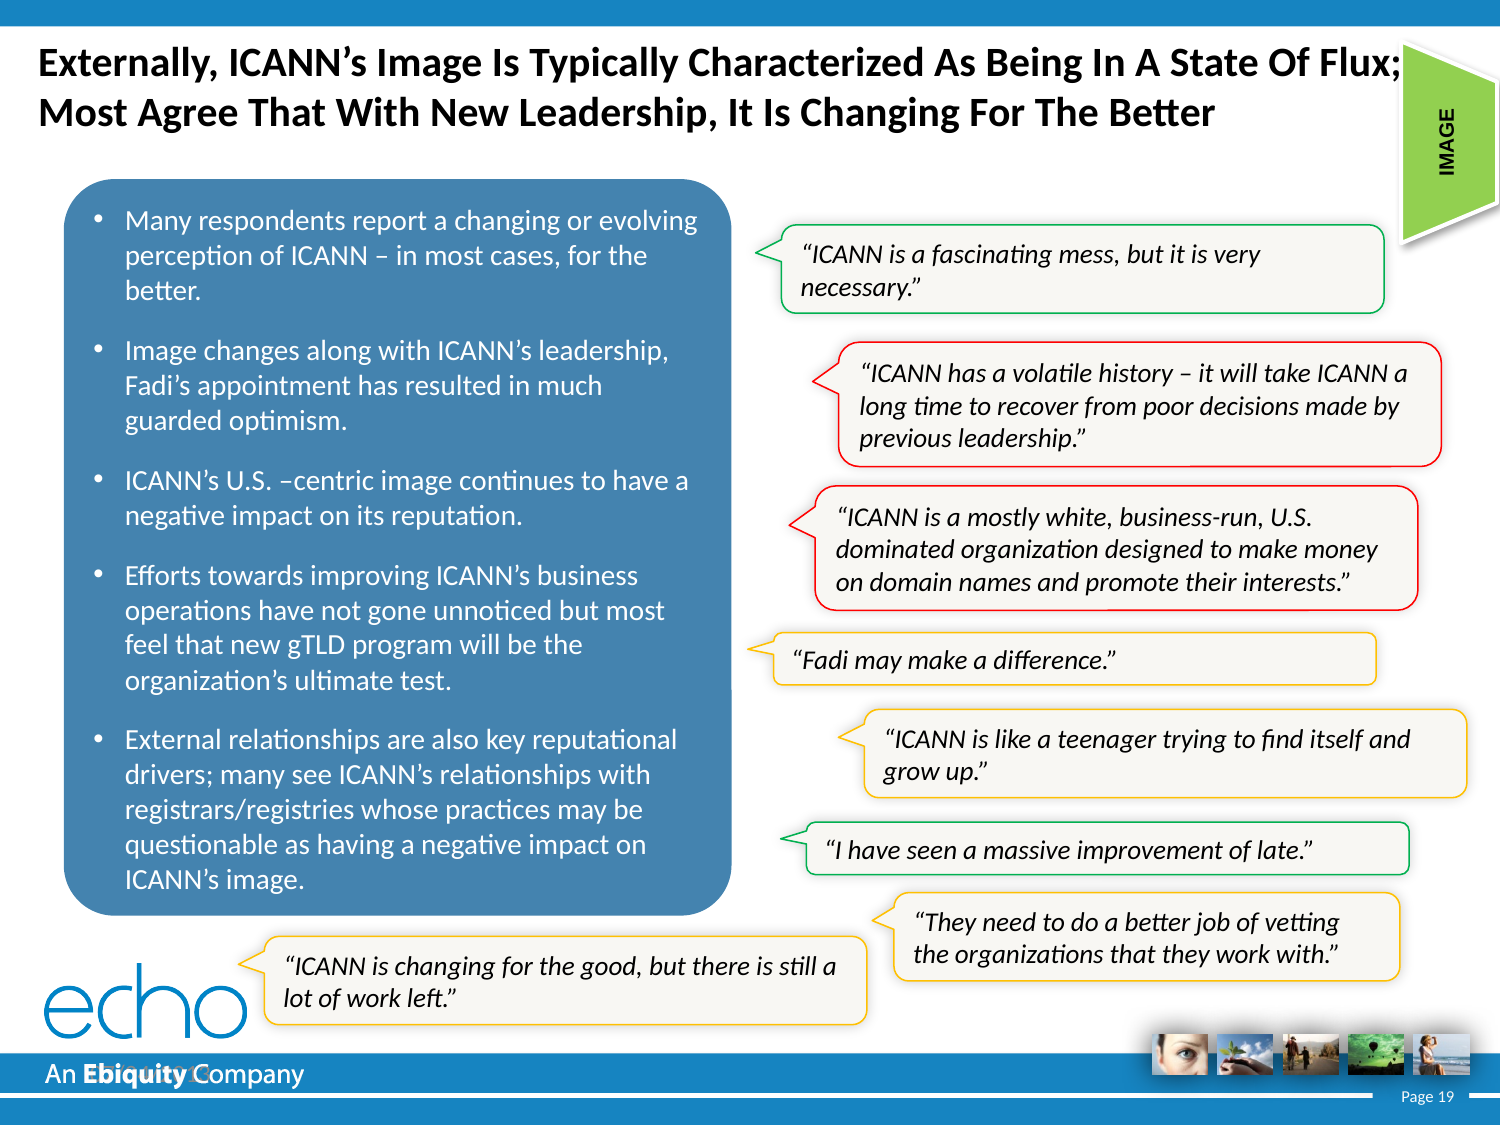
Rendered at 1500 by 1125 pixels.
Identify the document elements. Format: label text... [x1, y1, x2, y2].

picture [45, 1063, 304, 1089]
picture [1283, 1034, 1339, 1075]
picture [50, 991, 87, 1007]
picture [142, 963, 247, 1039]
text_box “ICANN is a mostly white, business-run, U.S. dominated organization designed to make money on domain names and promote their interests.” [789, 485, 1418, 611]
picture [229, 1022, 247, 1039]
picture [1152, 1034, 1208, 1075]
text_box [1400, 40, 1498, 244]
picture [1217, 1034, 1273, 1075]
title Externally, ICANN’s Image Is Typically Characterized As Being In A State Of Flux; Most Agree That With New Leadership, It Is Changing For The Better [22, 33, 1463, 136]
text_box Many respondents report a changing or evolving perception of ICANN – in most cases, for the better. Image changes along with ICANN’s leadership, Fadi’s appointment has resulted in much guarded optimism. ICANN’s U.S. –centric image continues to have a negative impact on its reputation. Efforts towards improving ICANN’s business operations have not gone unnoticed but most feel that new gTLD program will be the organization’s ultimate test. External relationships are also key reputational drivers; many see ICANN’s relationships with registrars/registries whose practices may be questionable as having a negative impact on ICANN’s image. [63, 179, 732, 916]
text_box “ICANN has a volatile history – it will take ICANN a long time to recover from poor decisions made by previous leadership.” [812, 342, 1442, 467]
picture [200, 991, 242, 1034]
picture [1413, 1034, 1470, 1075]
picture [44, 1021, 61, 1039]
picture [44, 963, 185, 1039]
text_box “ICANN is like a teenager trying to find itself and grow up.” [838, 709, 1467, 798]
text_box “ICANN is changing for the good, but there is still a lot of work left.” [238, 936, 867, 1025]
text_box “I have seen a massive improvement of late.” [780, 822, 1410, 875]
text_box “ICANN is a fascinating mess, but it is very necessary.” [755, 224, 1385, 314]
picture [1348, 1034, 1404, 1075]
text_box “They need to do a better job of vetting the organizations that they work with.” [872, 892, 1400, 981]
text_box “Fadi may make a difference.” [747, 632, 1377, 685]
